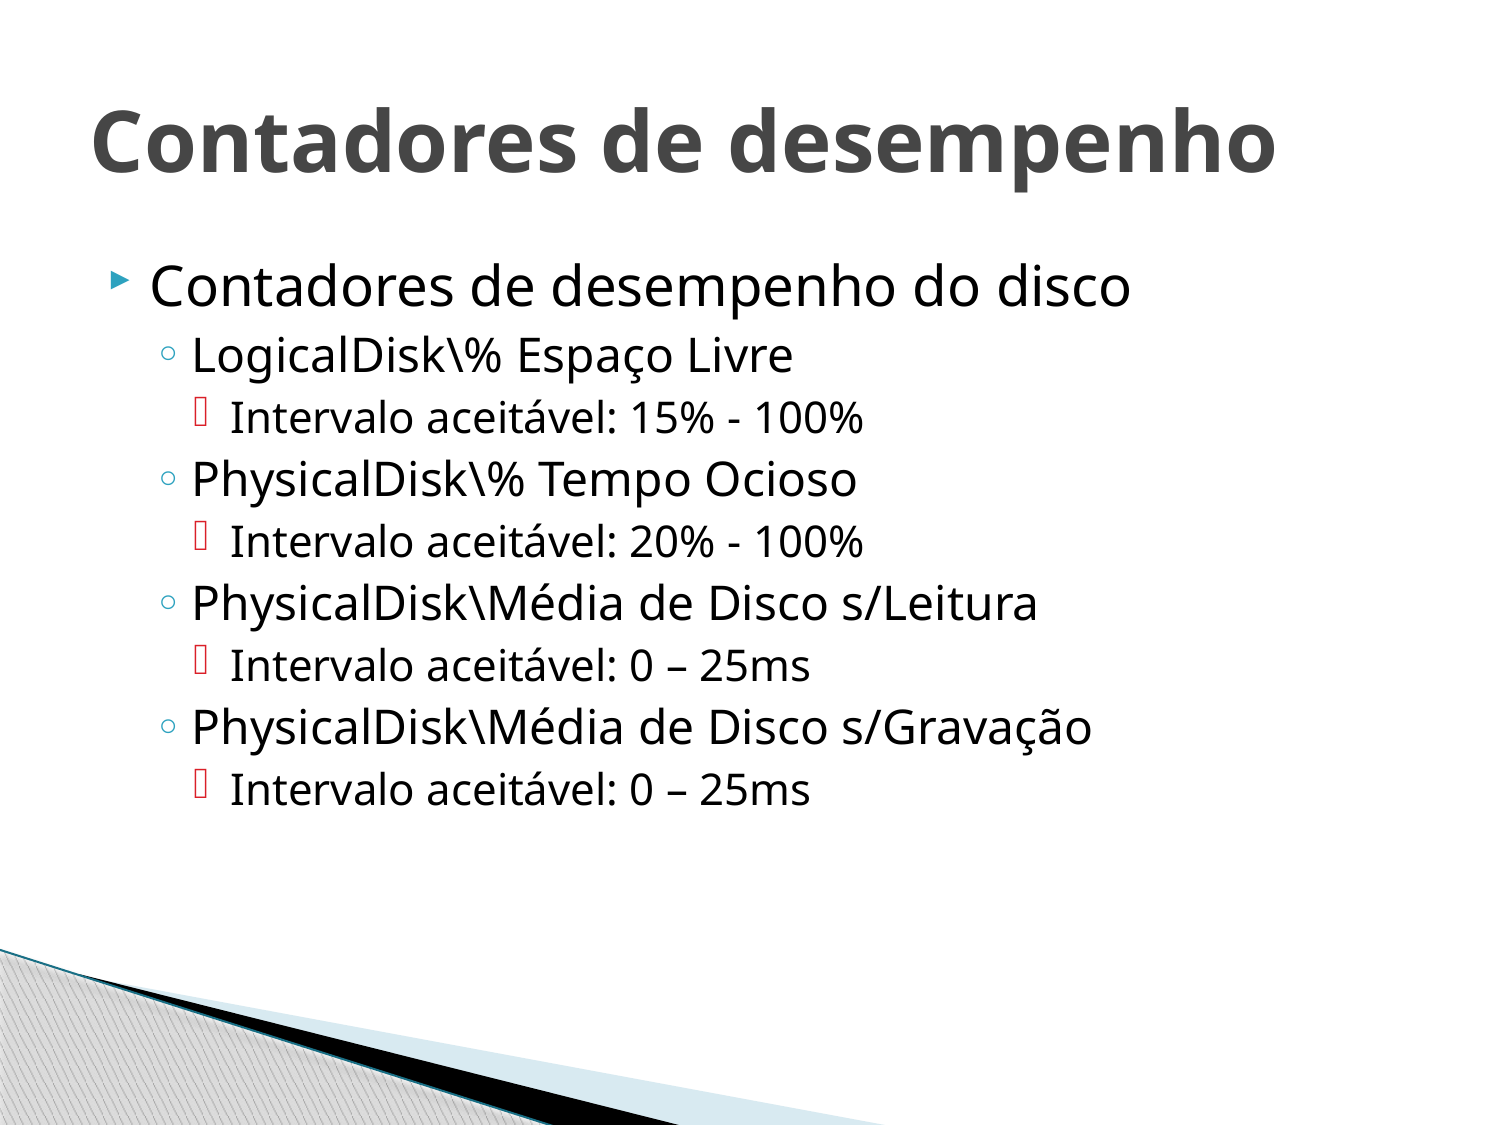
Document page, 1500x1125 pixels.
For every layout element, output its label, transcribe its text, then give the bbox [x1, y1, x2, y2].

title Contadores de desempenho [75, 45, 1425, 233]
list Contadores de desempenho do disco LogicalDisk\% Espaço Livre Intervalo aceitável: 15% - 100% PhysicalDisk\% Tempo Ocioso Intervalo aceitável: 20% - 100% PhysicalDisk\Média de Disco s/Leitura Intervalo aceitável: 0 – 25ms PhysicalDisk\Média de Disco s/Gravação Intervalo aceitável: 0 – 25ms [75, 243, 1425, 986]
